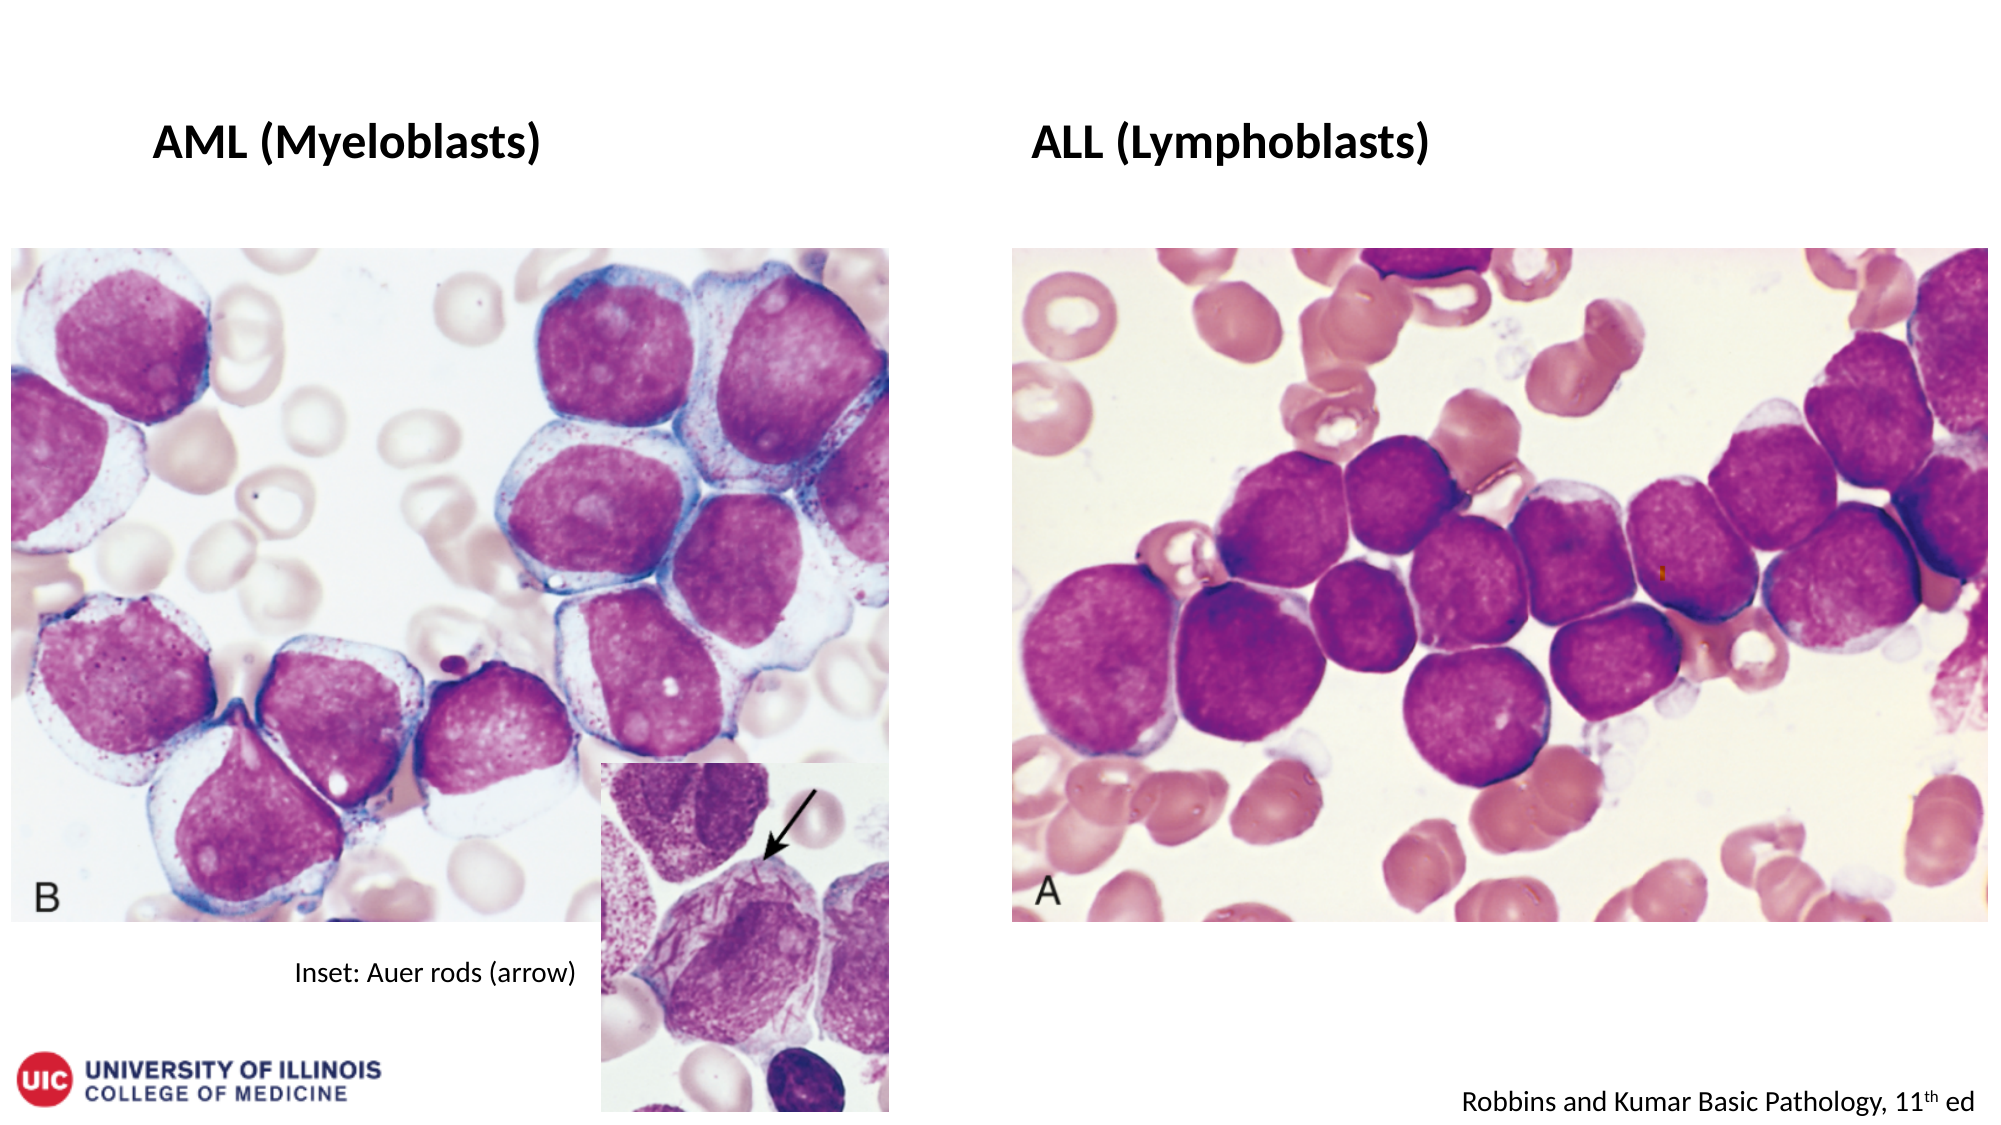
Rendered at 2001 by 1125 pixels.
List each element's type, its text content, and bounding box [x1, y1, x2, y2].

text_box Inset: Auer rods (arrow) [279, 946, 601, 997]
list ALL (Lymphoblasts) [1016, 42, 1867, 178]
picture [0, 1039, 402, 1125]
picture [601, 763, 889, 1112]
list AML (Myeloblasts) [137, 42, 984, 178]
text_box Robbins and Kumar Basic Pathology, 11th ed [1447, 1074, 2000, 1125]
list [11, 247, 889, 922]
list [1012, 248, 1989, 922]
